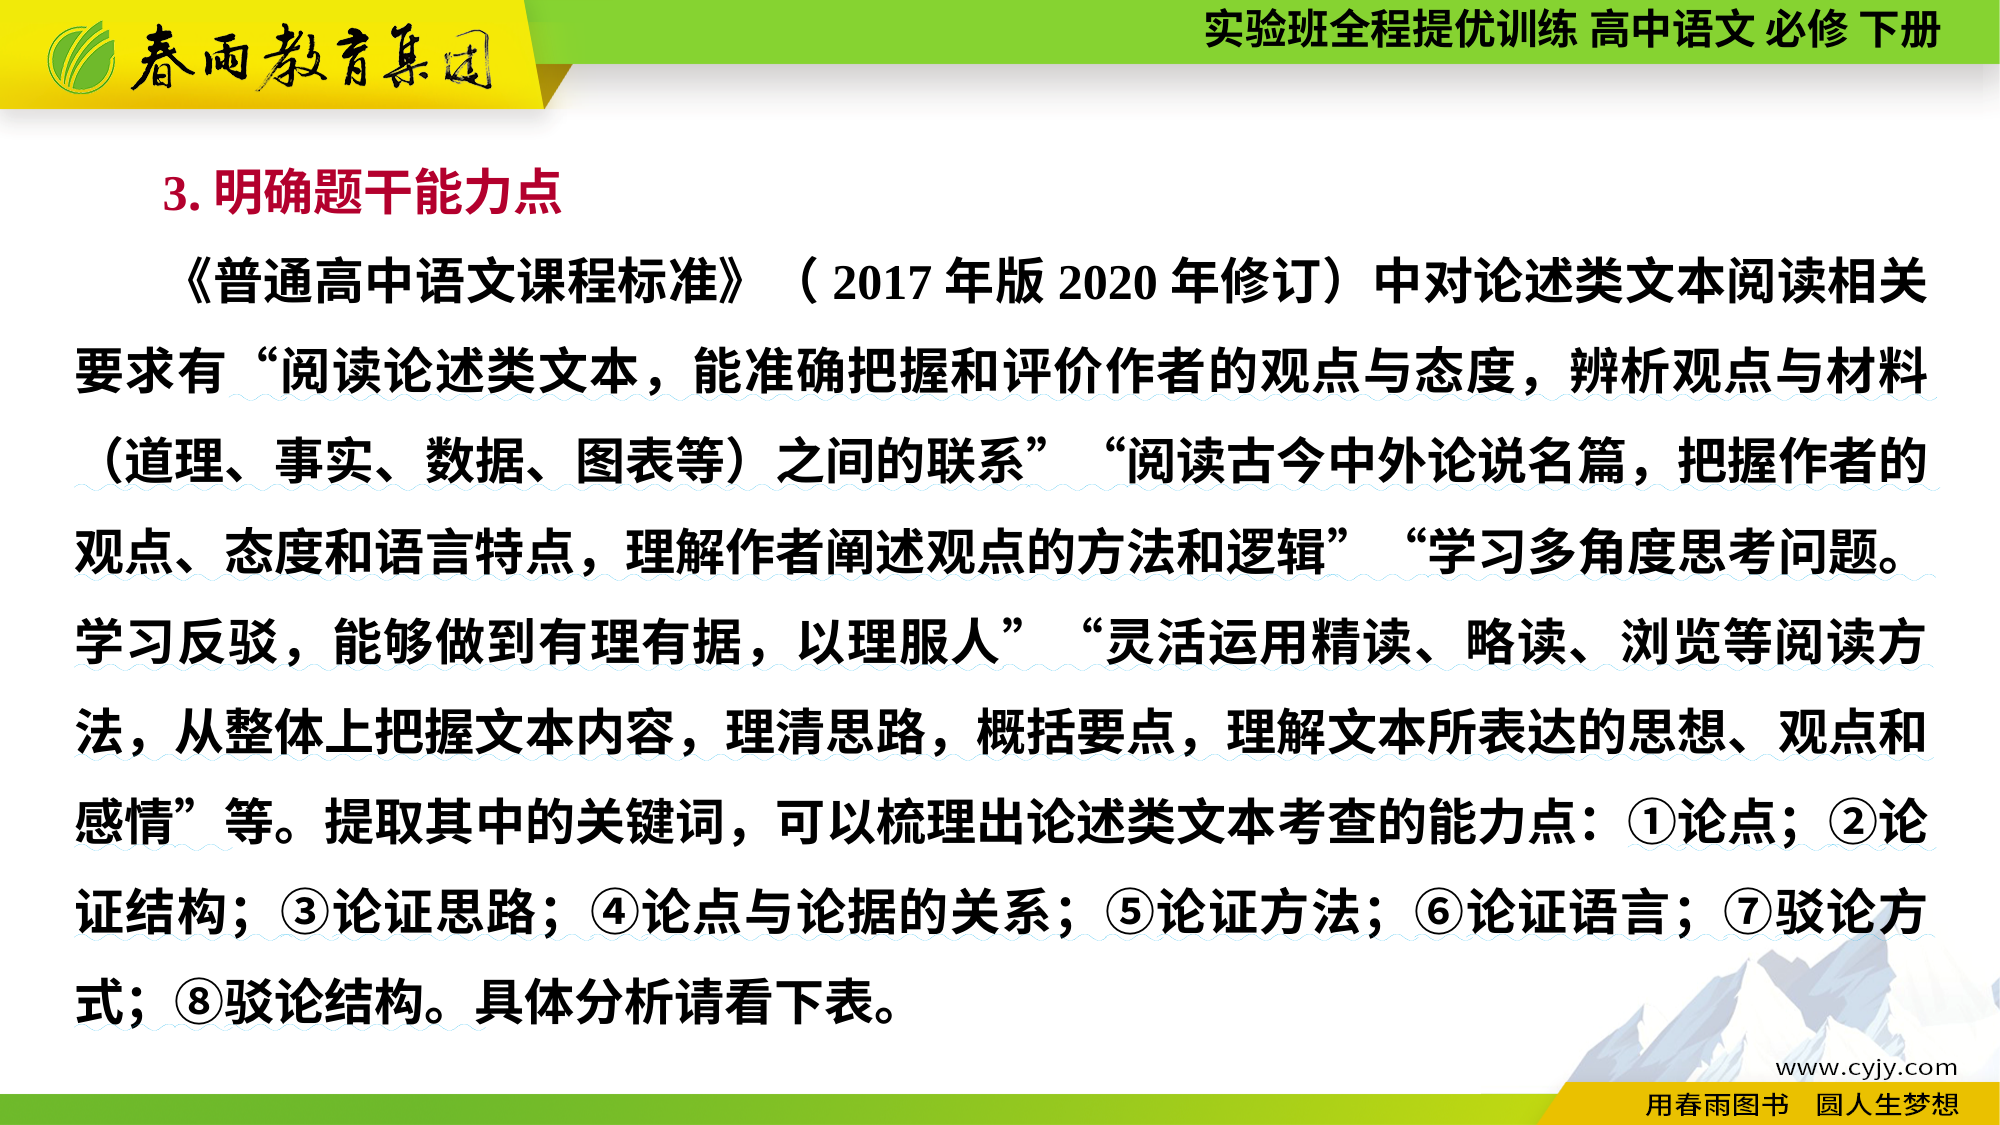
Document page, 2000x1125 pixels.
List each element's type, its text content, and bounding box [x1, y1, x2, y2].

list 3.明确题干能力点 《普通高中语文课程标准》（2017年版2020年修订）中对论述类文本阅读相关要求有“阅读论述类文本，能准确把握和评价作者的观点与态度，辨析观点与材料（道理、事实、数据、图表等）之间的联系”“阅读古今中外论说名篇，把握作者的观点、态度和语言特点，理解作者阐述观点的方法和逻辑”“学习多角度思考问题。学习反驳，能够做到有理有据，以理服人”“灵活运用精读、略读、浏览等阅读方法，从整体上把握文本内容，理清思路，概括要点，理解文本所表达的思想、观点和感情”等。提取其中的关键词，可以梳理出论述类文本考查的能力点：①论点；②论证结构；③论证思路；④论点与论据的关系；⑤论证方法；⑥论证语言；⑦驳论方式；⑧驳论结构。具体分析请看下表。 [59, 122, 1944, 1047]
picture [0, 0, 2000, 1125]
